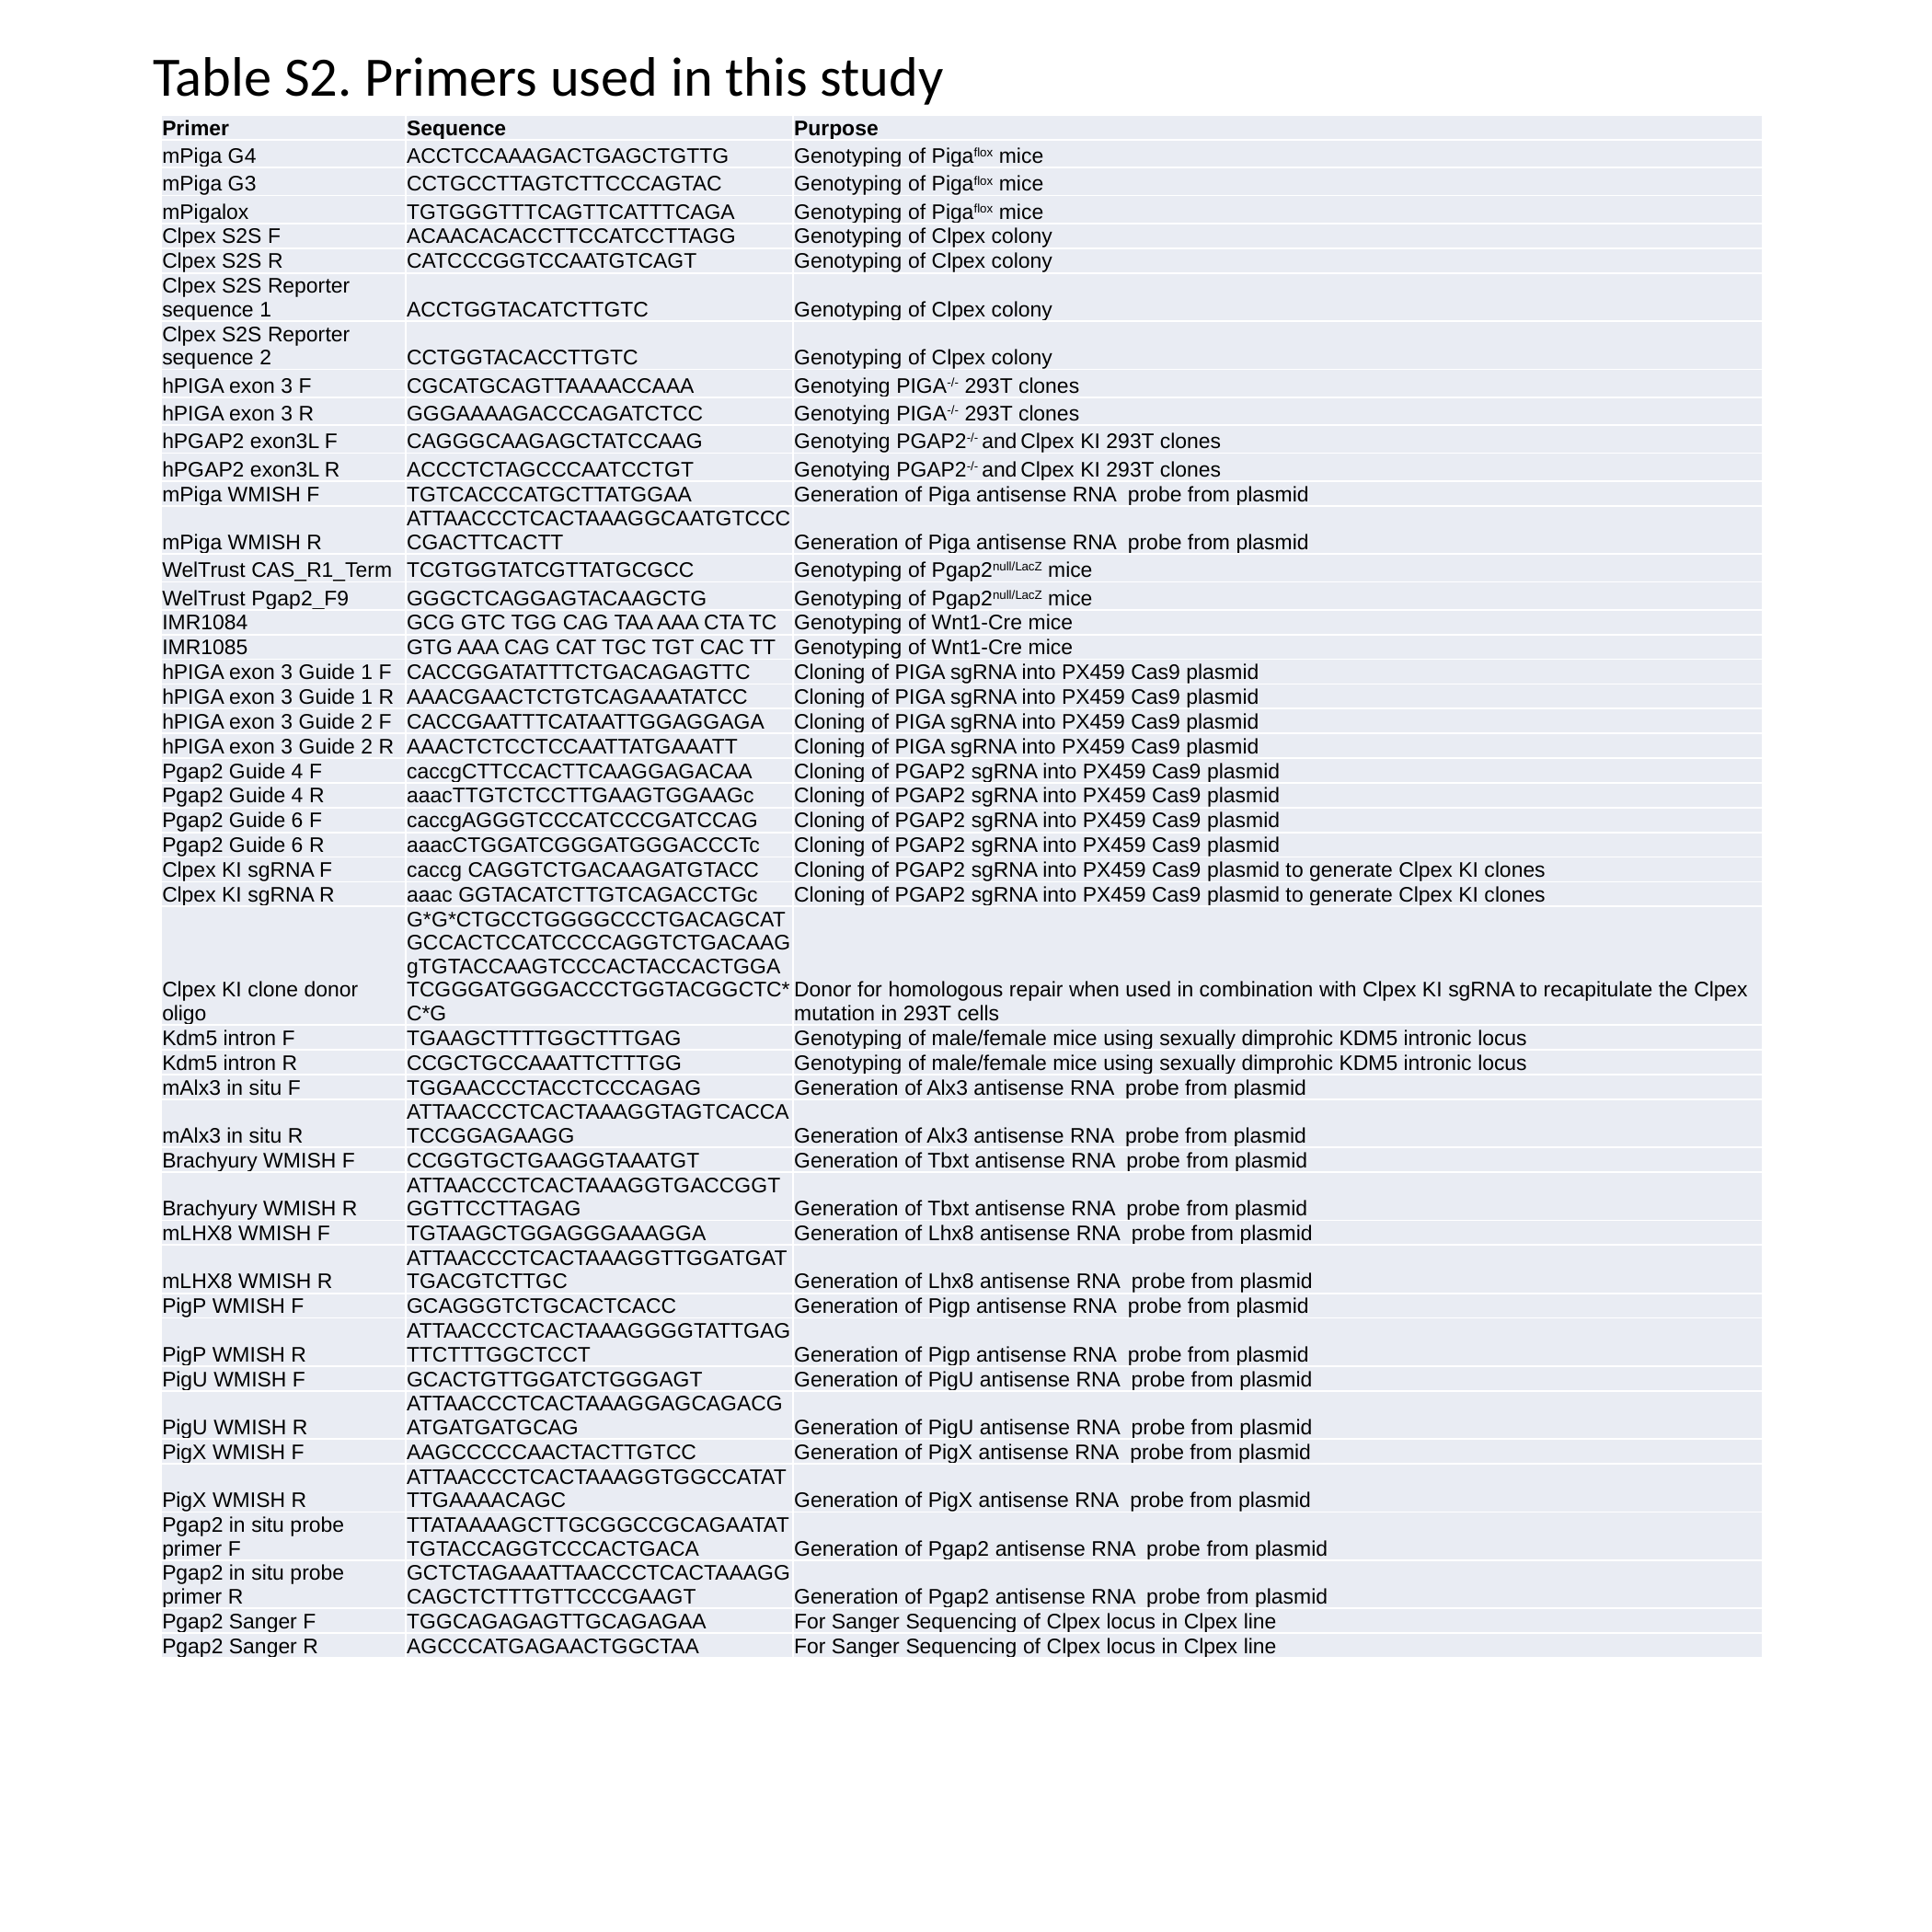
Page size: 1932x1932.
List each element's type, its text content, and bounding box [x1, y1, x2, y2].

table_cell Pgap2 in situ probe primer R [162, 1561, 405, 1607]
table_cell TGTGGGTTTCAGTTCATTTCAGA [407, 196, 792, 223]
table_cell TGAAGCTTTTGGCTTTGAG [407, 1026, 792, 1049]
table_cell GTG AAA CAG CAT TGC TGT CAC TT [407, 636, 792, 659]
table_cell AAACGAACTCTGTCAGAAATATCC [407, 684, 792, 707]
table_cell Generation of Tbxt antisense RNA probe from plasmid [794, 1148, 1762, 1171]
table_cell Generation of PigU antisense RNA probe from plasmid [794, 1367, 1762, 1390]
table_cell Brachyury WMISH R [162, 1173, 405, 1220]
table_cell ATTAACCCTCACTAAAGGCAATGTCCCCGACTTCACTT [407, 507, 792, 553]
table_cell For Sanger Sequencing of Clpex locus in Clpex line [794, 1609, 1762, 1632]
table_cell hPIGA exon 3 Guide 2 R [162, 734, 405, 757]
table_cell Genotyping of Clpex colony [794, 322, 1762, 369]
table_cell Clpex KI sgRNA F [162, 857, 405, 881]
table_cell IMR1084 [162, 611, 405, 634]
table_cell Genotyping of Pgap2null/LacZ mice [794, 555, 1762, 581]
table_cell CGCATGCAGTTAAAACCAAA [407, 370, 792, 397]
table_cell caccgAGGGTCCCATCCCGATCCAG [407, 809, 792, 832]
table_cell Cloning of PGAP2 sgRNA into PX459 Cas9 plasmid [794, 784, 1762, 807]
table_cell Clpex S2S R [162, 249, 405, 272]
table_cell hPGAP2 exon3L R [162, 454, 405, 480]
table_cell ACCTCCAAAGACTGAGCTGTTG [407, 141, 792, 167]
table_cell IMR1085 [162, 636, 405, 659]
table_cell Genotyping of Wnt1-Cre mice [794, 611, 1762, 634]
table_cell TCGTGGTATCGTTATGCGCC [407, 555, 792, 581]
table_cell GGGAAAAGACCCAGATCTCC [407, 398, 792, 424]
table_cell Clpex KI clone donor oligo [162, 907, 405, 1024]
table_cell TGGAACCCTACCTCCCAGAG [407, 1075, 792, 1098]
table_cell Generation of Pgap2 antisense RNA probe from plasmid [794, 1561, 1762, 1607]
table_cell Cloning of PGAP2 sgRNA into PX459 Cas9 plasmid [794, 759, 1762, 782]
table_cell mPiga G3 [162, 168, 405, 195]
table_cell PigX WMISH F [162, 1440, 405, 1463]
table_cell Genotyping of Clpex colony [794, 224, 1762, 247]
table_cell Generation of Alx3 antisense RNA probe from plasmid [794, 1075, 1762, 1098]
table_cell Pgap2 Guide 6 F [162, 809, 405, 832]
table_cell Kdm5 intron F [162, 1026, 405, 1049]
table_cell Clpex S2S F [162, 224, 405, 247]
table_cell Genotyping of male/female mice using sexually dimprohic KDM5 intronic locus [794, 1026, 1762, 1049]
table_cell Genotying PGAP2-/- and Clpex KI 293T clones [794, 454, 1762, 480]
table_cell ATTAACCCTCACTAAAGGAGCAGACGATGATGATGCAG [407, 1392, 792, 1438]
table_cell mLHX8 WMISH R [162, 1246, 405, 1293]
table_cell ACCTGGTACATCTTGTC [407, 274, 792, 320]
table_cell mPiga WMISH F [162, 482, 405, 505]
table_cell Genotying PIGA-/- 293T clones [794, 398, 1762, 424]
table_cell CAGGGCAAGAGCTATCCAAG [407, 426, 792, 453]
table_cell mAlx3 in situ F [162, 1075, 405, 1098]
table_cell Cloning of PIGA sgRNA into PX459 Cas9 plasmid [794, 734, 1762, 757]
table_cell AGCCCATGAGAACTGGCTAA [407, 1634, 792, 1657]
table_cell Cloning of PGAP2 sgRNA into PX459 Cas9 plasmid [794, 809, 1762, 832]
table_cell Pgap2 Guide 6 R [162, 834, 405, 857]
table_cell Clpex S2S Reporter sequence 1 [162, 274, 405, 320]
table_cell CCTGGTACACCTTGTC [407, 322, 792, 369]
table_cell hPIGA exon 3 Guide 1 F [162, 660, 405, 684]
table_cell GCG GTC TGG CAG TAA AAA CTA TC [407, 611, 792, 634]
table_cell ATTAACCCTCACTAAAGGTTGGATGATTGACGTCTTGC [407, 1246, 792, 1293]
table_cell Genotyping of Clpex colony [794, 249, 1762, 272]
table_cell AAGCCCCCAACTACTTGTCC [407, 1440, 792, 1463]
table_cell TGTAAGCTGGAGGGAAAGGA [407, 1221, 792, 1244]
table_cell CCGGTGCTGAAGGTAAATGT [407, 1148, 792, 1171]
table_cell PigX WMISH R [162, 1465, 405, 1512]
table_cell CACCGGATATTTCTGACAGAGTTC [407, 660, 792, 684]
table_cell PigU WMISH F [162, 1367, 405, 1390]
table_cell aaacCTGGATCGGGATGGGACCCTc [407, 834, 792, 857]
table_cell Generation of Alx3 antisense RNA probe from plasmid [794, 1100, 1762, 1146]
table_cell WelTrust Pgap2_F9 [162, 582, 405, 609]
table_cell Genotyping of Pigaflox mice [794, 141, 1762, 167]
table_cell CCGCTGCCAAATTCTTTGG [407, 1051, 792, 1074]
table_cell aaacTTGTCTCCTTGAAGTGGAAGc [407, 784, 792, 807]
table_cell WelTrust CAS_R1_Term [162, 555, 405, 581]
table_cell caccgCTTCCACTTCAAGGAGACAA [407, 759, 792, 782]
table_cell ATTAACCCTCACTAAAGGTGACCGGTGGTTCCTTAGAG [407, 1173, 792, 1220]
table_cell Generation of PigX antisense RNA probe from plasmid [794, 1465, 1762, 1512]
table_cell Generation of Lhx8 antisense RNA probe from plasmid [794, 1221, 1762, 1244]
table_cell Pgap2 in situ probe primer F [162, 1512, 405, 1559]
table_header Purpose [794, 116, 1762, 139]
table_cell PigP WMISH F [162, 1294, 405, 1317]
table_cell Genotyping of Pgap2null/LacZ mice [794, 582, 1762, 609]
table_cell Generation of Piga antisense RNA probe from plasmid [794, 507, 1762, 553]
table_cell hPIGA exon 3 Guide 1 R [162, 684, 405, 707]
table_cell Generation of Pigp antisense RNA probe from plasmid [794, 1294, 1762, 1317]
table_cell CACCGAATTTCATAATTGGAGGAGA [407, 709, 792, 732]
table_cell Cloning of PIGA sgRNA into PX459 Cas9 plasmid [794, 660, 1762, 684]
table_cell Cloning of PGAP2 sgRNA into PX459 Cas9 plasmid [794, 834, 1762, 857]
table_cell AAACTCTCCTCCAATTATGAAATT [407, 734, 792, 757]
table_cell Cloning of PIGA sgRNA into PX459 Cas9 plasmid [794, 709, 1762, 732]
table_cell ATTAACCCTCACTAAAGGTGGCCATATTTGAAAACAGC [407, 1465, 792, 1512]
table_cell Pgap2 Sanger R [162, 1634, 405, 1657]
table_cell GCTCTAGAAATTAACCCTCACTAAAGGCAGCTCTTTGTTCCCGAAGT [407, 1561, 792, 1607]
table_cell Genotyping of Pigaflox mice [794, 168, 1762, 195]
table_cell Brachyury WMISH F [162, 1148, 405, 1171]
table_cell hPIGA exon 3 Guide 2 F [162, 709, 405, 732]
table_cell mPigalox [162, 196, 405, 223]
table_cell GGGCTCAGGAGTACAAGCTG [407, 582, 792, 609]
table_cell Pgap2 Sanger F [162, 1609, 405, 1632]
table_cell CCTGCCTTAGTCTTCCCAGTAC [407, 168, 792, 195]
table_cell Generation of Piga antisense RNA probe from plasmid [794, 482, 1762, 505]
table_cell Clpex S2S Reporter sequence 2 [162, 322, 405, 369]
table_cell hPIGA exon 3 F [162, 370, 405, 397]
table_cell mPiga G4 [162, 141, 405, 167]
table_cell Genotyping of Wnt1-Cre mice [794, 636, 1762, 659]
table_cell aaac GGTACATCTTGTCAGACCTGc [407, 882, 792, 905]
table_cell Cloning of PGAP2 sgRNA into PX459 Cas9 plasmid to generate Clpex KI clones [794, 882, 1762, 905]
table_cell ATTAACCCTCACTAAAGGGGTATTGAGTTCTTTGGCTCCT [407, 1318, 792, 1365]
text_box Table S2. Primers used in this study [139, 33, 960, 114]
table_cell TTATAAAAGCTTGCGGCCGCAGAATATTGTACCAGGTCCCACTGACA [407, 1512, 792, 1559]
table_header Primer [162, 116, 405, 139]
table_cell Genotyping of Clpex colony [794, 274, 1762, 320]
table_cell Generation of Pgap2 antisense RNA probe from plasmid [794, 1512, 1762, 1559]
table_cell Kdm5 intron R [162, 1051, 405, 1074]
table_cell Cloning of PIGA sgRNA into PX459 Cas9 plasmid [794, 684, 1762, 707]
table_cell mPiga WMISH R [162, 507, 405, 553]
table_cell mLHX8 WMISH F [162, 1221, 405, 1244]
table_cell caccg CAGGTCTGACAAGATGTACC [407, 857, 792, 881]
table_cell Generation of Tbxt antisense RNA probe from plasmid [794, 1173, 1762, 1220]
table_header Sequence [407, 116, 792, 139]
table_cell ACAACACACCTTCCATCCTTAGG [407, 224, 792, 247]
table_cell Genotying PIGA-/- 293T clones [794, 370, 1762, 397]
table_cell hPGAP2 exon3L F [162, 426, 405, 453]
table_cell Pgap2 Guide 4 R [162, 784, 405, 807]
table_cell Donor for homologous repair when used in combination with Clpex KI sgRNA to recapitulate the Clpex mutation in 293T cells [794, 907, 1762, 1024]
table_cell Generation of PigU antisense RNA probe from plasmid [794, 1392, 1762, 1438]
table_cell For Sanger Sequencing of Clpex locus in Clpex line [794, 1634, 1762, 1657]
table_cell ATTAACCCTCACTAAAGGTAGTCACCATCCGGAGAAGG [407, 1100, 792, 1146]
table_cell TGTCACCCATGCTTATGGAA [407, 482, 792, 505]
table_cell ACCCTCTAGCCCAATCCTGT [407, 454, 792, 480]
table_cell TGGCAGAGAGTTGCAGAGAA [407, 1609, 792, 1632]
table_cell mAlx3 in situ R [162, 1100, 405, 1146]
table_cell PigP WMISH R [162, 1318, 405, 1365]
table_cell Generation of Pigp antisense RNA probe from plasmid [794, 1318, 1762, 1365]
table_cell Generation of PigX antisense RNA probe from plasmid [794, 1440, 1762, 1463]
table_cell Generation of Lhx8 antisense RNA probe from plasmid [794, 1246, 1762, 1293]
table_cell Genotyping of Pigaflox mice [794, 196, 1762, 223]
table_cell Cloning of PGAP2 sgRNA into PX459 Cas9 plasmid to generate Clpex KI clones [794, 857, 1762, 881]
table_cell PigU WMISH R [162, 1392, 405, 1438]
table_cell CATCCCGGTCCAATGTCAGT [407, 249, 792, 272]
table_cell Clpex KI sgRNA R [162, 882, 405, 905]
table_cell Genotyping of male/female mice using sexually dimprohic KDM5 intronic locus [794, 1051, 1762, 1074]
table_cell Genotying PGAP2-/- and Clpex KI 293T clones [794, 426, 1762, 453]
table_cell GCACTGTTGGATCTGGGAGT [407, 1367, 792, 1390]
table_cell hPIGA exon 3 R [162, 398, 405, 424]
table_cell G*G*CTGCCTGGGGCCCTGACAGCATGCCACTCCATCCCCAGGTCTGACAAGgTGTACCAAGTCCCACTACCACTGGATCGGGATGGGACCCTGGTACGGCTC*C*G [407, 907, 792, 1024]
table_cell Pgap2 Guide 4 F [162, 759, 405, 782]
table_cell GCAGGGTCTGCACTCACC [407, 1294, 792, 1317]
